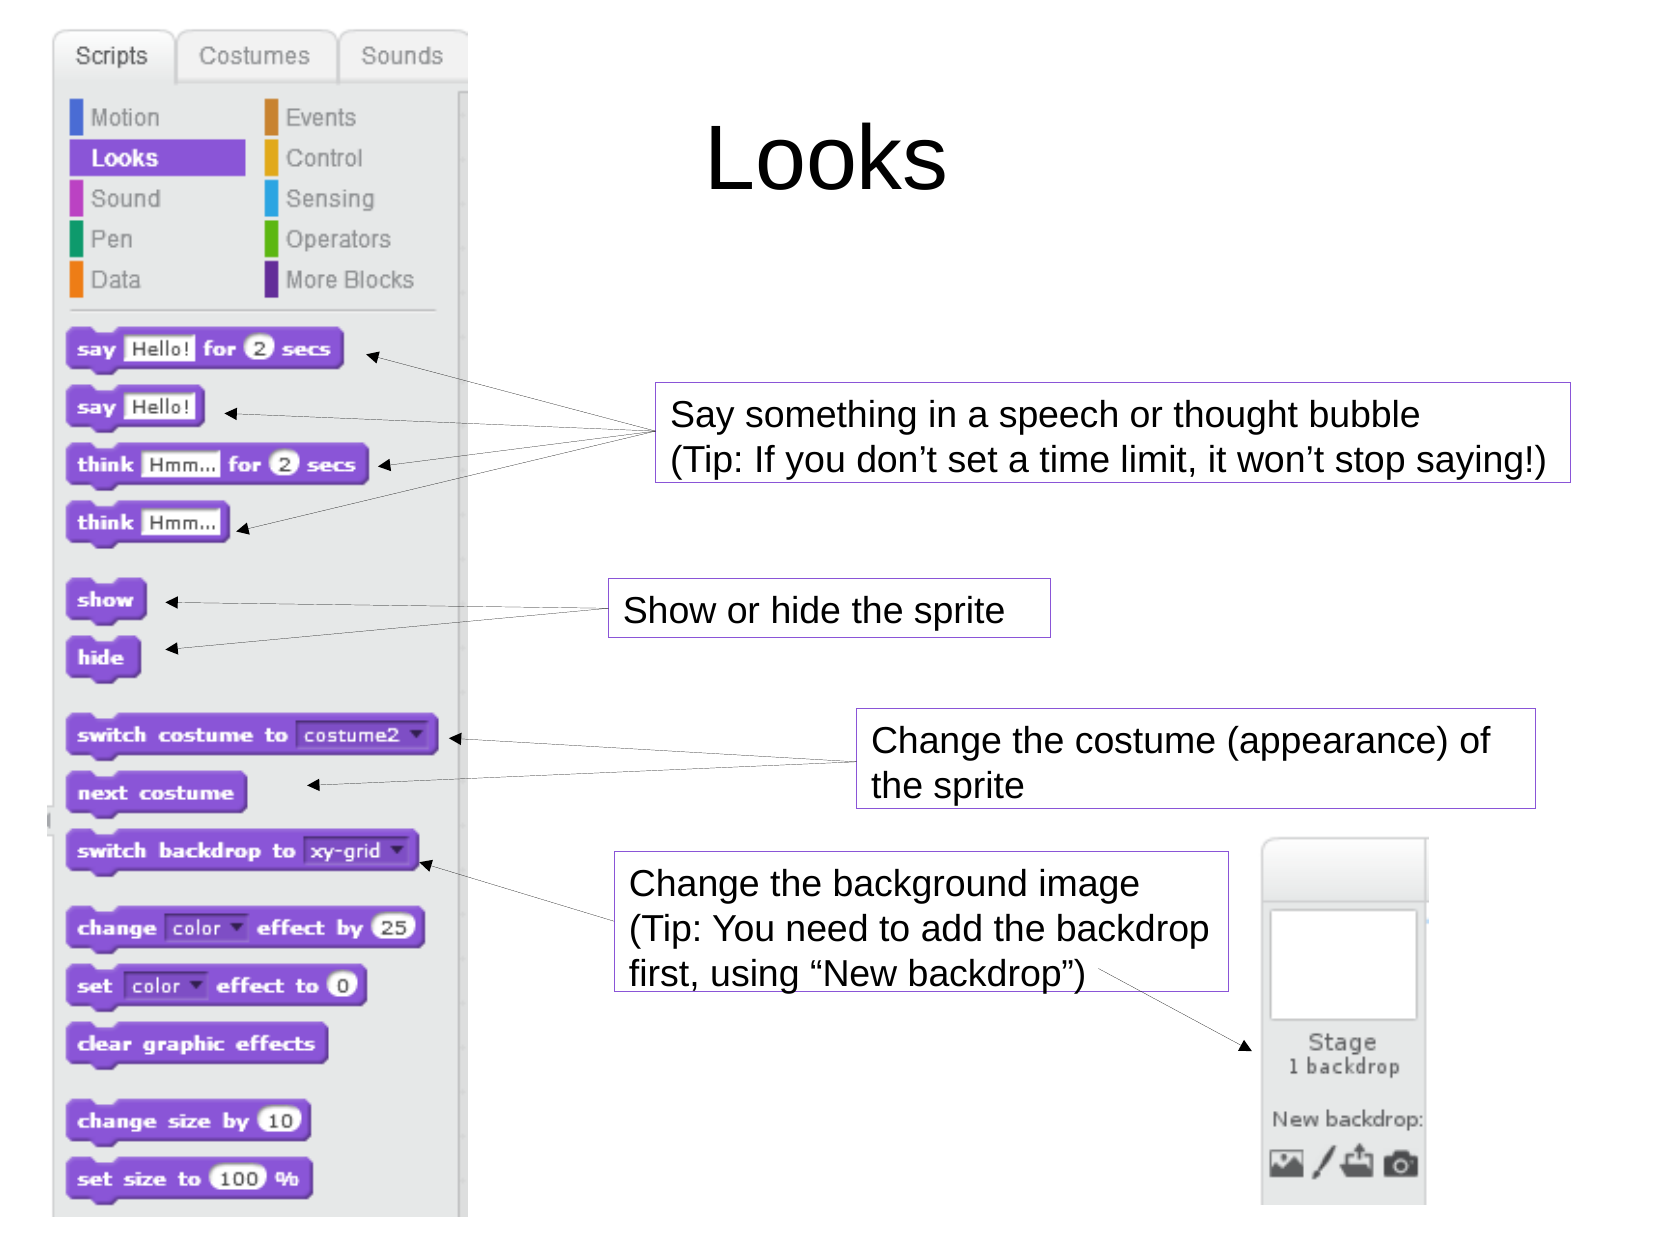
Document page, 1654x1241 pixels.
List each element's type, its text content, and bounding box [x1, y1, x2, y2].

text_box Change the background image (Tip: You need to add the backdrop first, using “New backdrop”) [614, 851, 1229, 992]
text_box Say something in a speech or thought bubble (Tip: If you don’t set a time limit, it won’t stop saying!) [655, 382, 1571, 483]
text_box [1098, 968, 1246, 1052]
text_box Show or hide the sprite [608, 578, 1051, 638]
text_box Change the costume (appearance) of the sprite [856, 708, 1536, 809]
text_box Looks [473, 49, 1571, 257]
picture [46, 24, 468, 1217]
picture [1251, 824, 1430, 1205]
